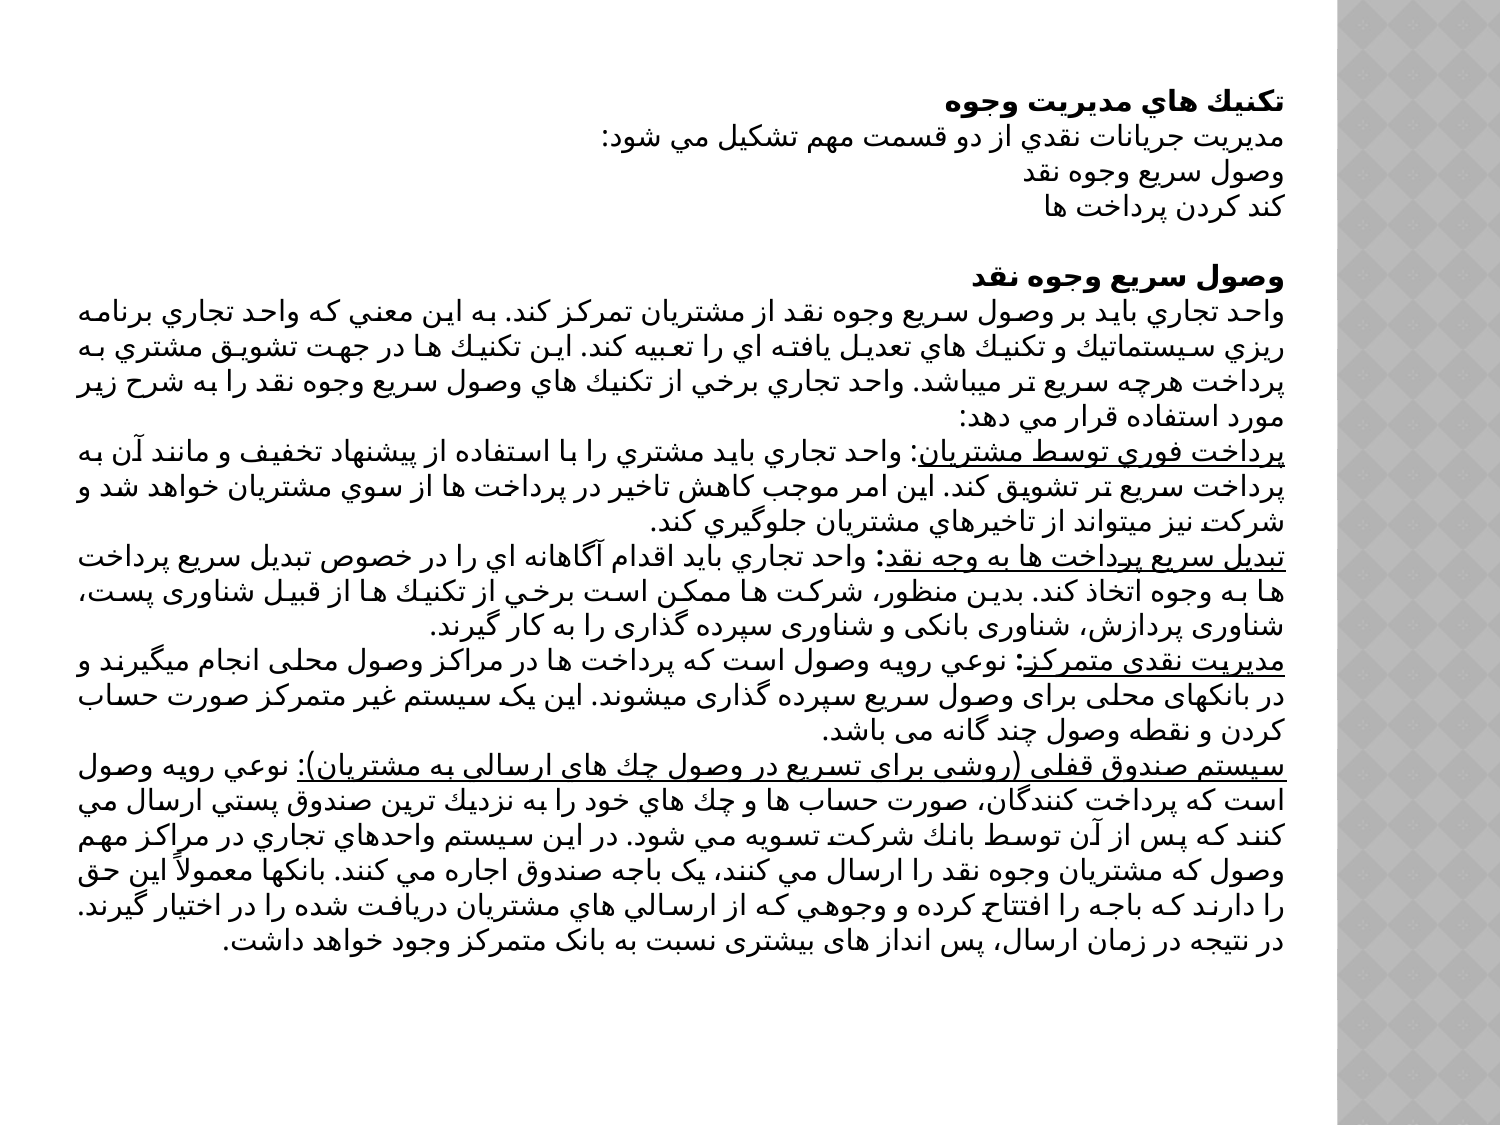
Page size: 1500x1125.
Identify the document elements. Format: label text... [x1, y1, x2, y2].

text_box تكنيك هاي مديريت وجوه مديريت جريانات نقدي از دو قسمت مهم تشكيل مي شود: وصول سريع وجوه نقد كند كردن پرداخت ها وصول سريع وجوه نقد واحد تجاري بايد بر وصول سريع وجوه نقد از مشتريان تمركز كند. به اين معني كه واحد تجاري برنامه ريزي سيستماتيك و تكنيك هاي تعديل يافته اي را تعبيه كند. اين تكنيك ها در جهت تشویق مشتري به پرداخت هرچه سريع تر می­باشد. واحد تجاري برخي از تكنيك هاي وصول سريع وجوه نقد را به شرح زير مورد استفاده قرار مي دهد: پرداخت فوري توسط مشتريان: واحد تجاري بايد مشتري را با استفاده از پيشنهاد تخفيف و مانند آن به پرداخت سريع تر تشويق كند. اين امر موجب كاهش تاخير در پرداخت ها از سوي مشتريان خواهد شد و شركت نيز مي­تواند از تاخيرهاي مشتريان جلوگيري كند. تبديل سريع پرداخت ها به وجه نقد: واحد تجاري بايد اقدام آگاهانه اي را در خصوص تبديل سريع پرداخت ها به وجوه اتخاذ كند. بدين منظور، شركت ها ممكن است برخي از تكنيك ها از قبيل شناوری پست، شناوری پردازش، شناوری بانکی و شناوری سپرده گذاری را به كار گیرند. مدیریت نقدی متمرکز: نوعي رويه وصول است كه پرداخت ها در مراکز وصول محلی انجام می­گیرند و در بانکهای محلی برای وصول سریع سپرده گذاری می­شوند. این یک سیستم غیر متمرکز صورت حساب کردن و نقطه وصول چند گانه می باشد. سيستم صندوق قفلی (روشي براي تسريع در وصول چك هاي ارسالي به مشتريان): نوعي رويه وصول است كه پرداخت كنندگان، صورت حساب ها و چك هاي خود را به نزديك ترين صندوق پستي ارسال مي كنند كه پس از آن توسط بانك شركت تسويه مي شود. در این سیستم واحدهاي تجاري در مراكز مهم وصول كه مشتريان وجوه نقد را ارسال مي كنند، یک باجه صندوق اجاره مي كنند. بانك­ها معمولاً اين حق را دارند كه باجه را افتتاح كرده و وجوهي كه از ارسالي هاي مشتريان دريافت شده را در اختيار گيرند. در نتیجه در زمان ارسال، پس انداز های بیشتری نسبت به بانک متمرکز وجود خواهد داشت. [62, 74, 1300, 964]
